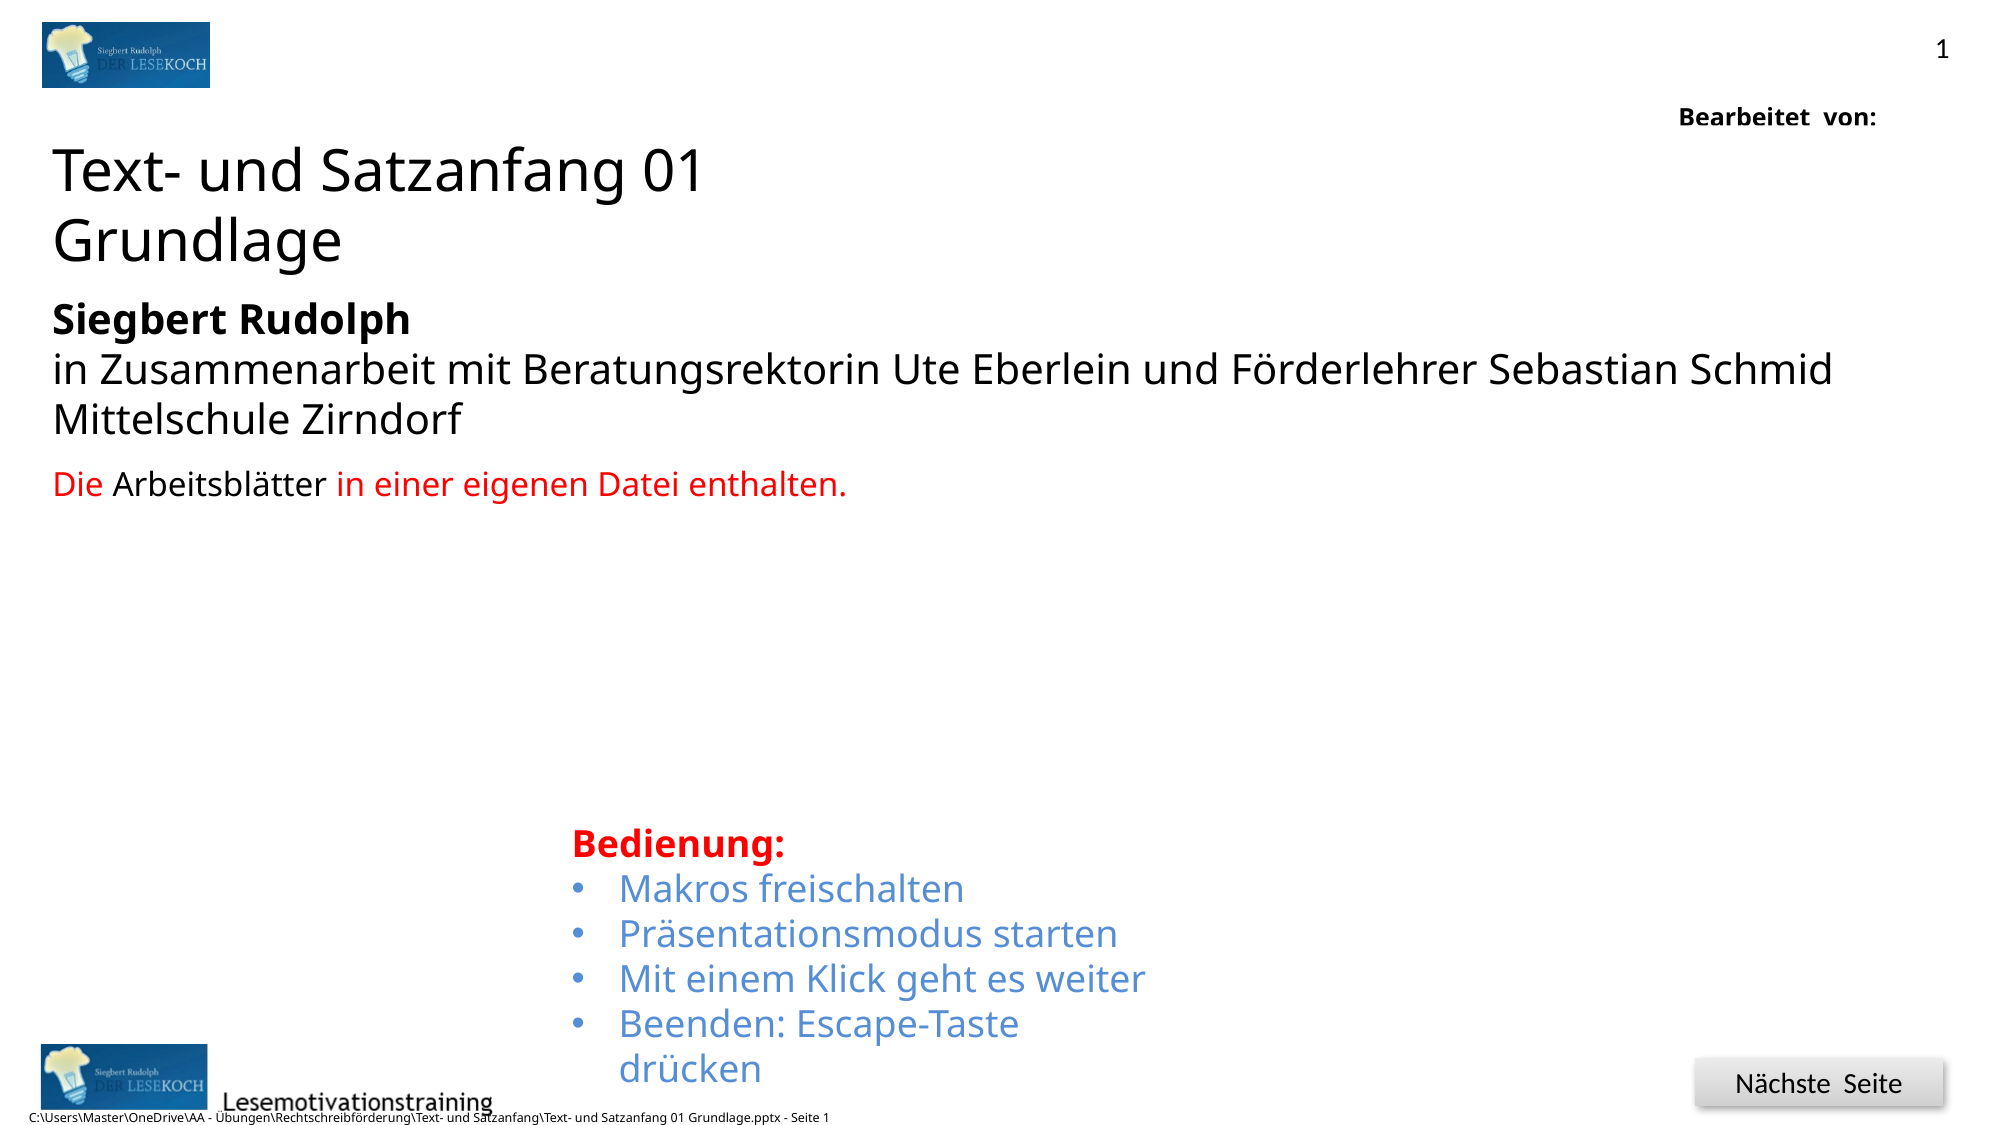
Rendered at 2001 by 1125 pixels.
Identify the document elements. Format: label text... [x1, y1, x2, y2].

text_box C:\Users\Master\OneDrive\AA - Übungen\Rechtschreibförderung\Text- und Satzanfang\Text- und Satzanfang 01 Grundlage.pptx - Seite 1 [13, 1102, 845, 1125]
picture [42, 22, 210, 88]
text_box Bearbeitet von: Siegbert Rudolph [1663, 93, 1915, 125]
text_box Text- und Satzanfang 01 Grundlage Siegbert Rudolph in Zusammenarbeit mit Beratungsrektorin Ute Eberlein und Förderlehrer Sebastian Schmid Mittelschule Zirndorf Die Arbeitsblätter in einer eigenen Datei enthalten. [37, 125, 1965, 530]
slide_number 1 [1614, 21, 1965, 82]
picture [40, 1044, 508, 1102]
